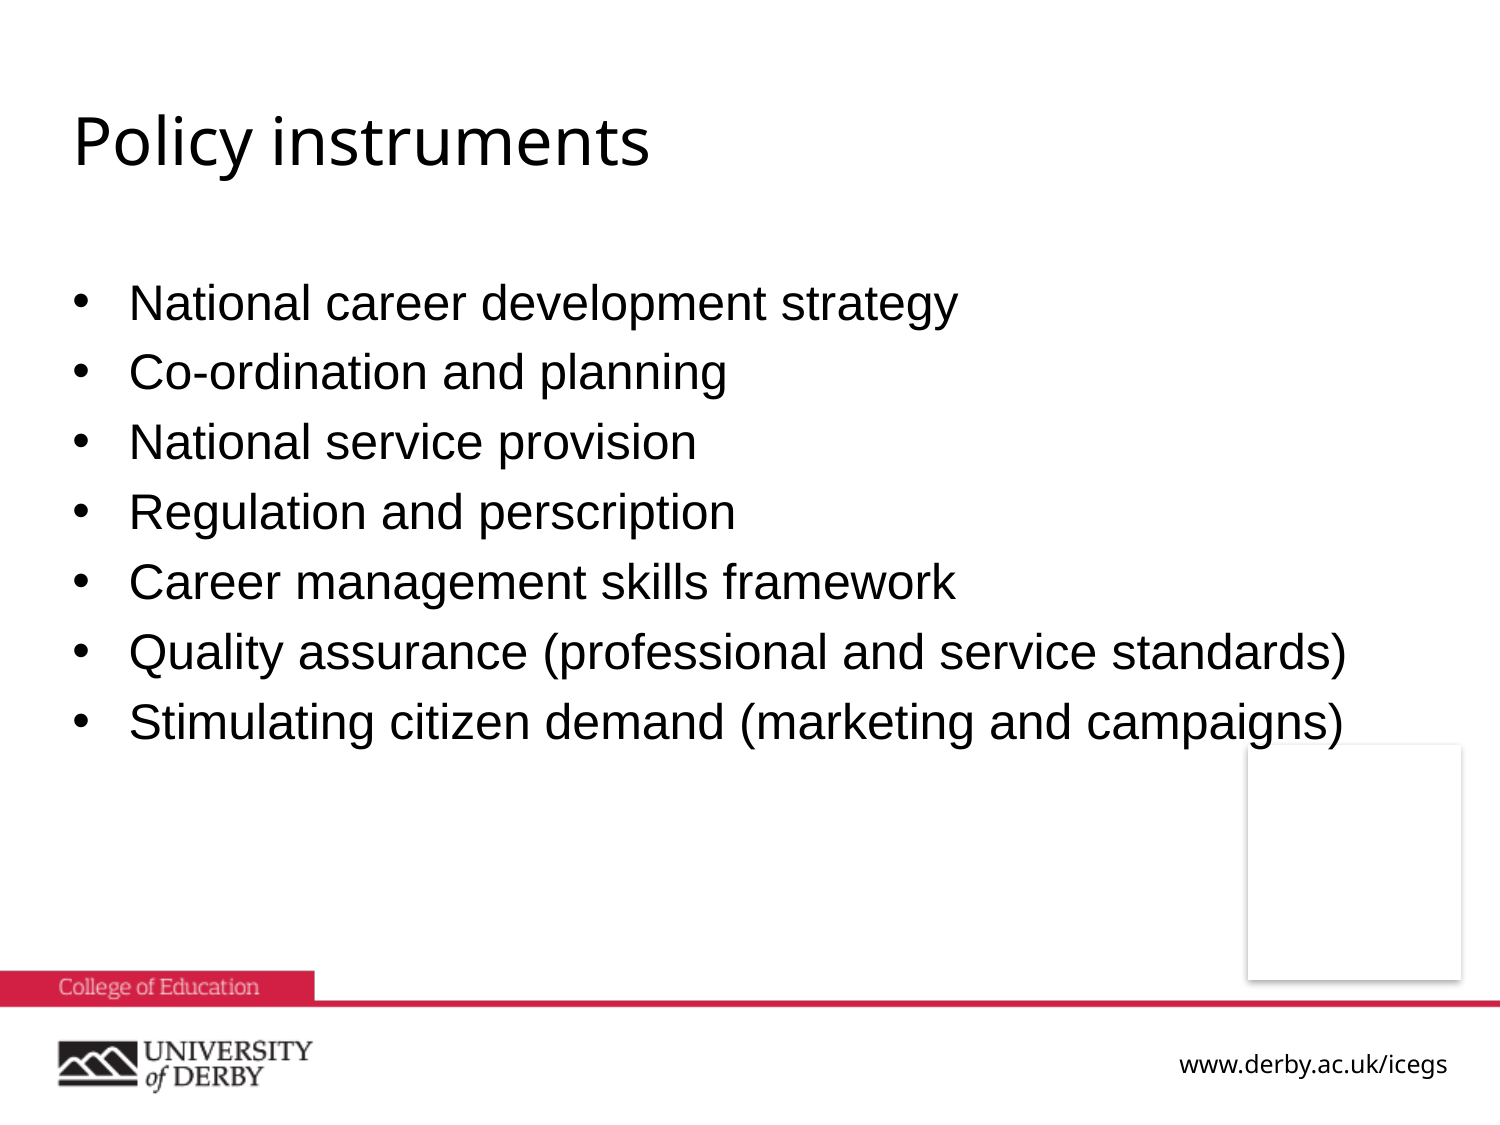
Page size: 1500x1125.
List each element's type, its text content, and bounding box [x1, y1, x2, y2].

title Policy instruments [57, 45, 1425, 233]
list National career development strategy Co-ordination and planning National service provision Regulation and perscription Career management skills framework Quality assurance (professional and service standards) Stimulating citizen demand (marketing and campaigns) [57, 262, 1425, 934]
